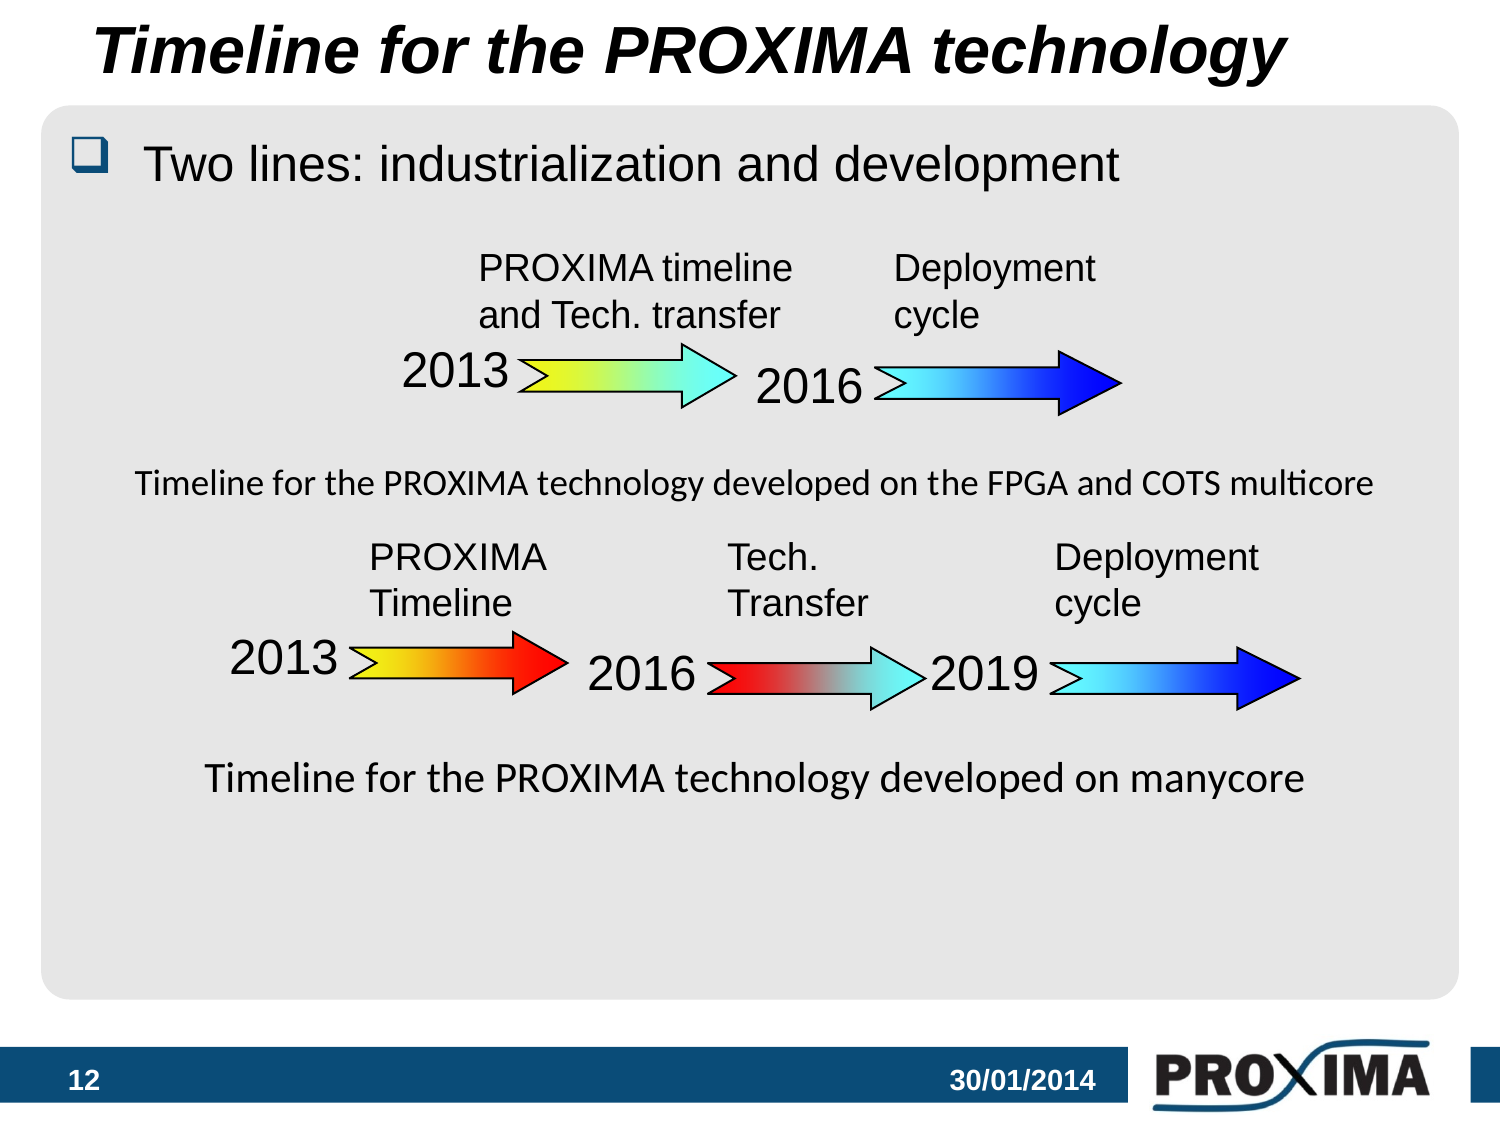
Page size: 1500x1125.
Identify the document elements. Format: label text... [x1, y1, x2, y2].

picture [29, 231, 1468, 988]
list Two lines: industrialization and development [53, 101, 1459, 230]
picture [1149, 1034, 1434, 1115]
title Timeline for the PROXIMA technology [76, 0, 1459, 101]
list Two lines: industrialization and development [53, 996, 1459, 1000]
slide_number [53, 1053, 1117, 1103]
